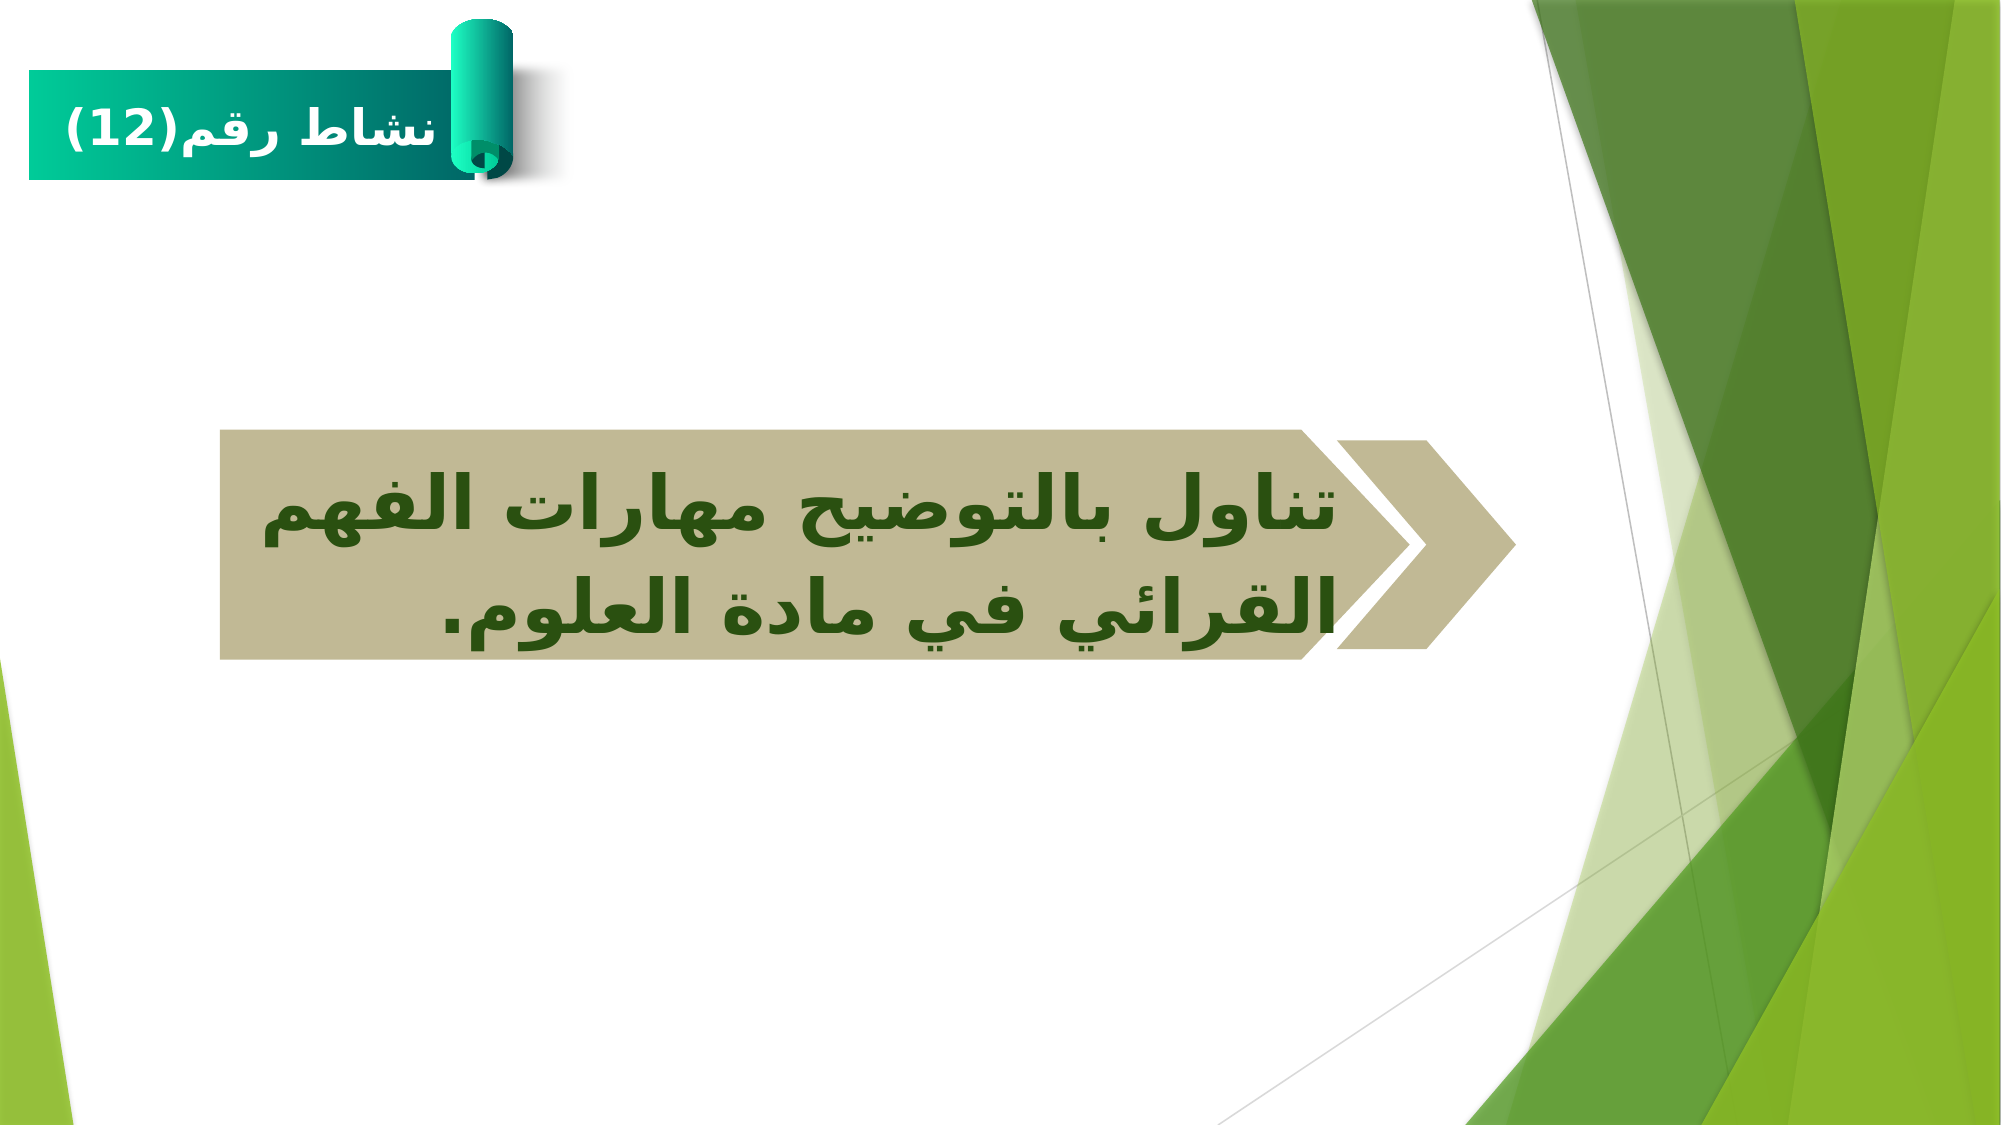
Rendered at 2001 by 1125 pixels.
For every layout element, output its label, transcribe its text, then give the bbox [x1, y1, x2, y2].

text_box تناول بالتوضيح مهارات الفهم القرائي في مادة العلوم. [218, 428, 1411, 662]
text_box [1335, 438, 1518, 651]
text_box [28, 18, 579, 190]
